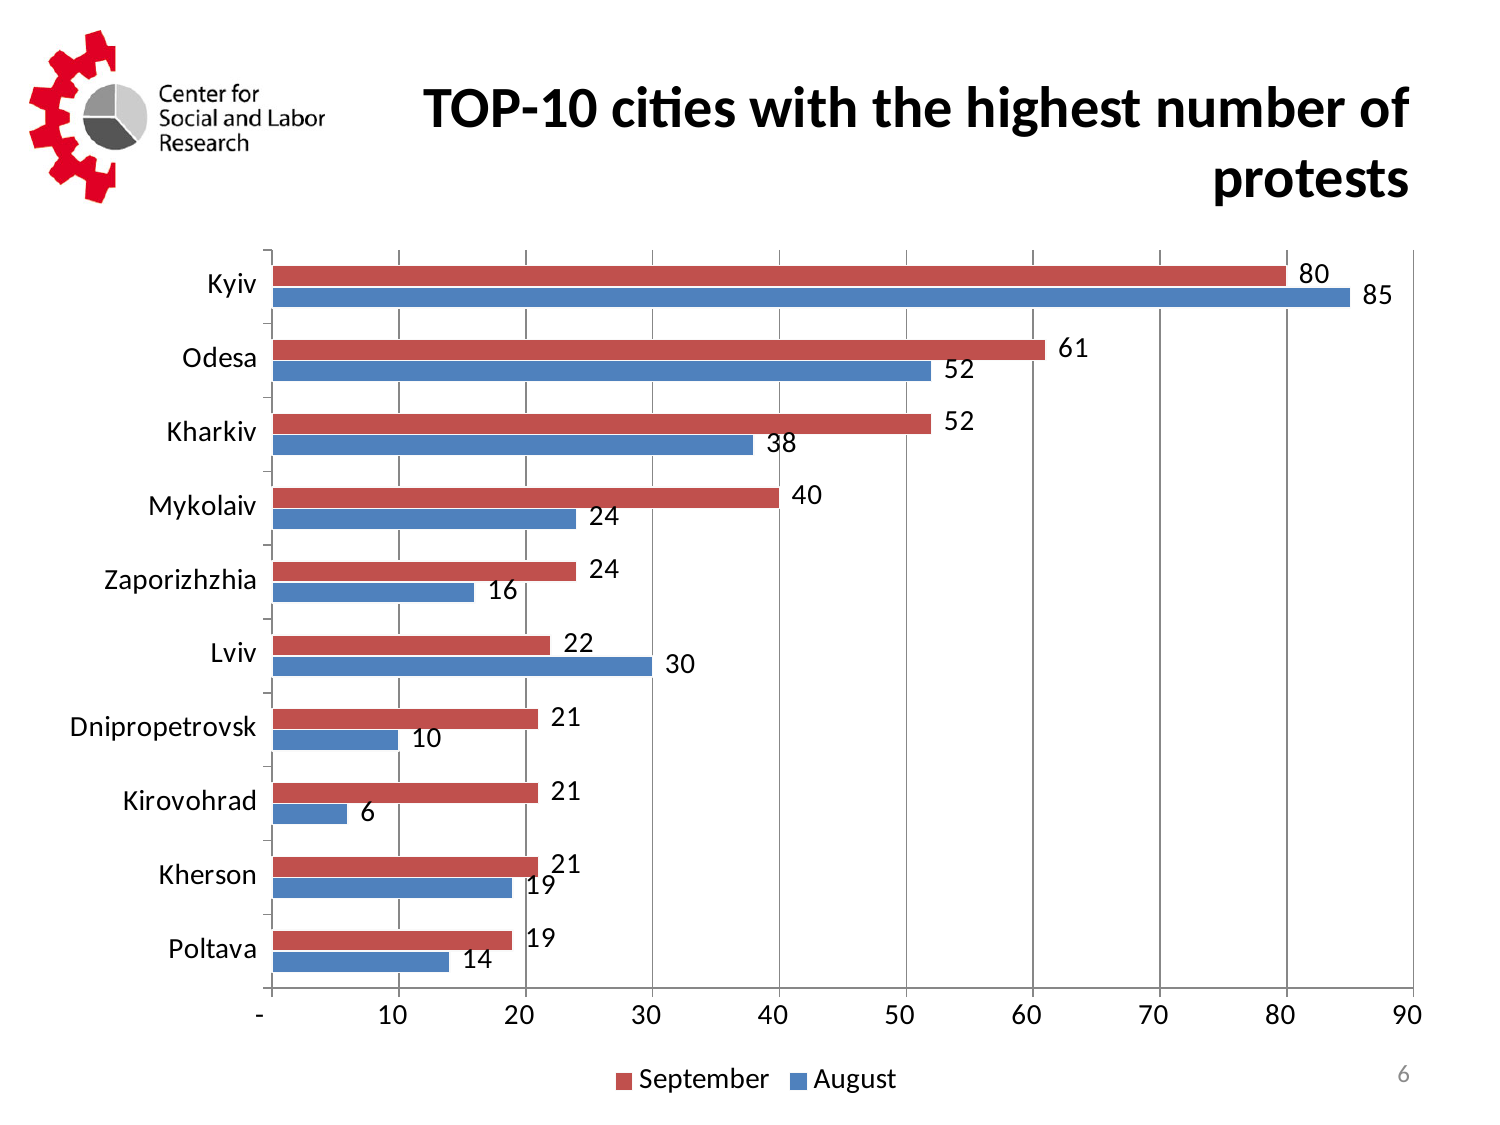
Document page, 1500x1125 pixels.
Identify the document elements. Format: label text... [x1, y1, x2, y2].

picture [29, 30, 326, 204]
chart [41, 232, 1471, 1103]
title TOP-10 cities with the highest number of protests [301, 45, 1425, 230]
